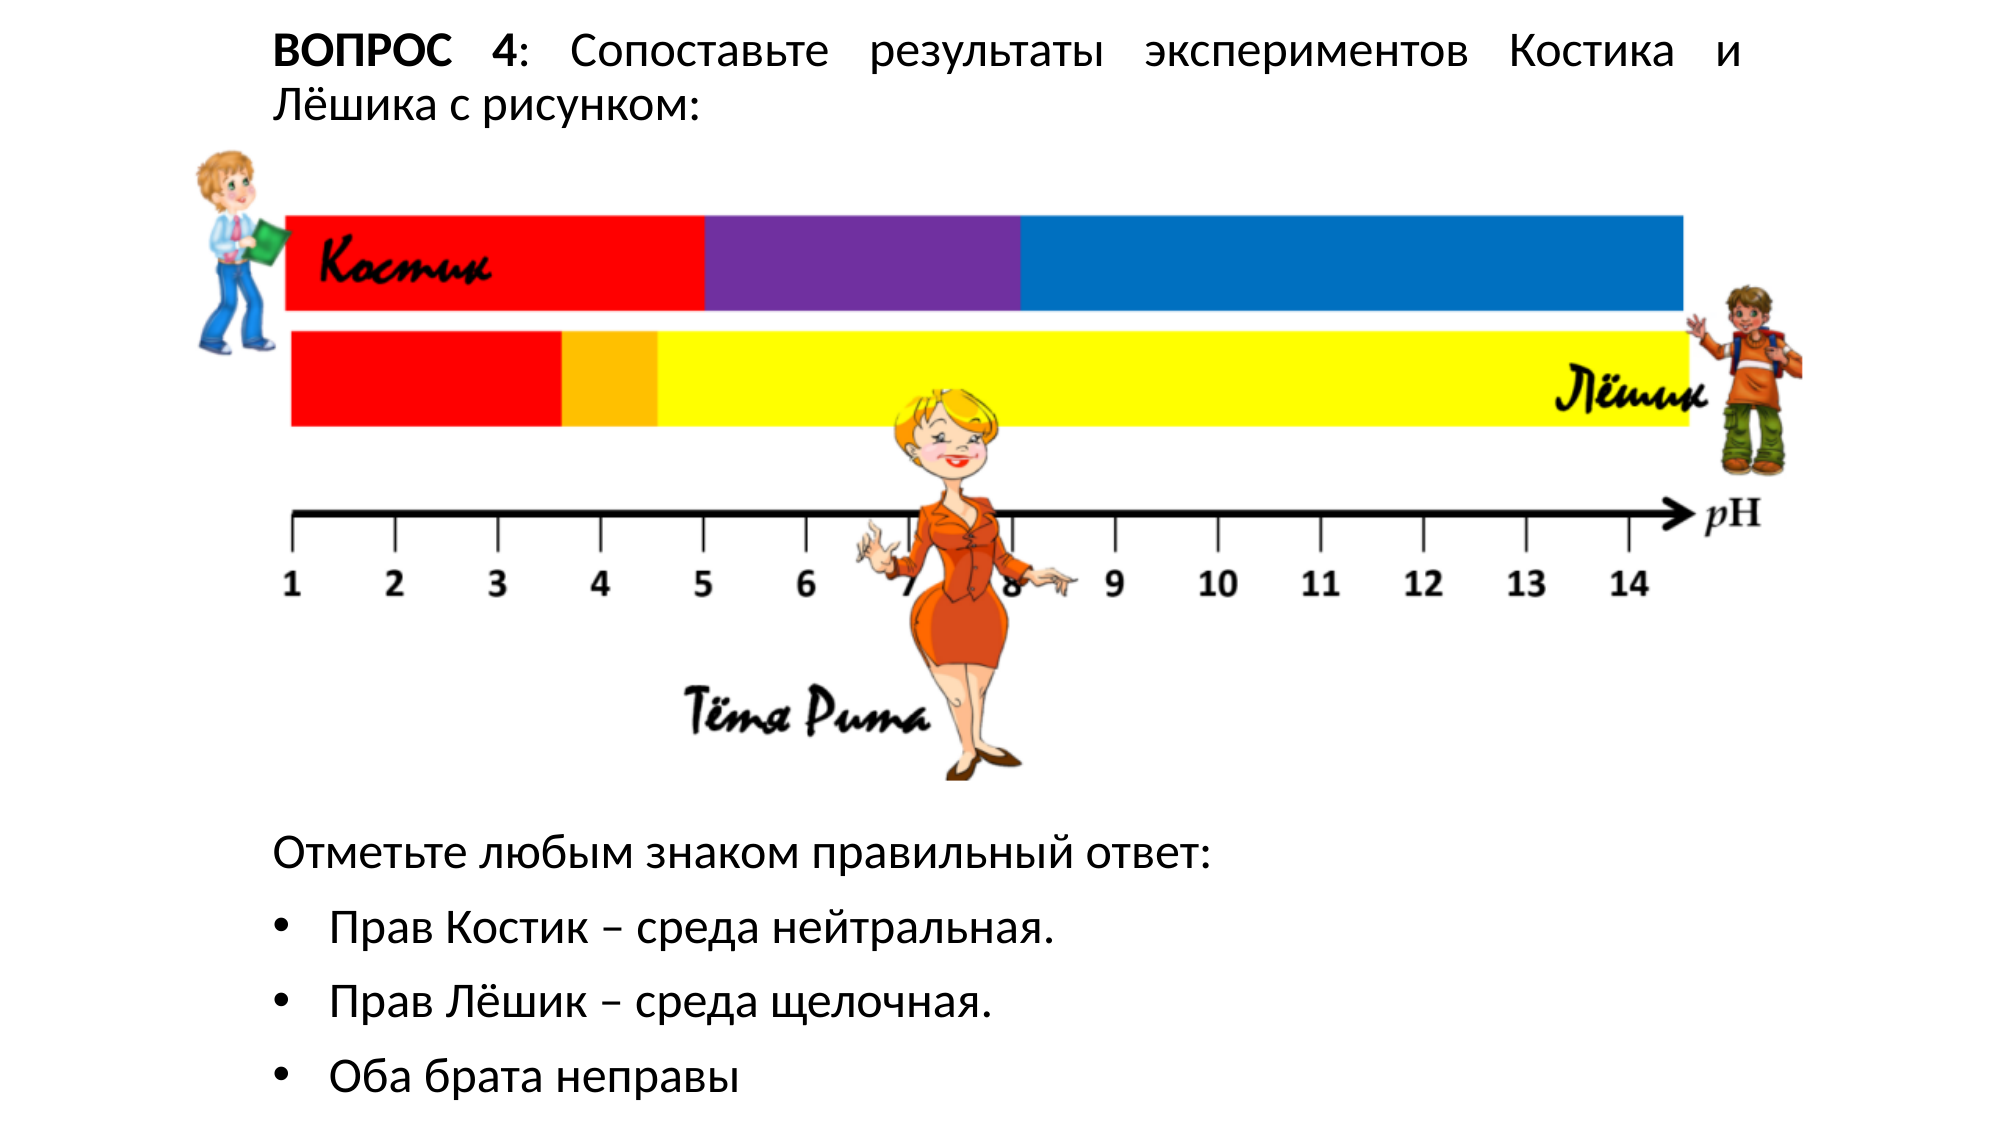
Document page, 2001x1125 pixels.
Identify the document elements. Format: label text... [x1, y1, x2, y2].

subtitle ВОПРОС 4: Сопоставьте результаты экспериментов Костика и Лёшика с рисунком: Отметьте любым знаком правильный ответ: Прав Костик – среда нейтральная. Прав Лёшик – среда щелочная. Оба брата неправы [257, 15, 1758, 134]
subtitle ВОПРОС 4: Сопоставьте результаты экспериментов Костика и Лёшика с рисунком: Отметьте любым знаком правильный ответ: Прав Костик – среда нейтральная. Прав Лёшик – среда щелочная. Оба брата неправы [257, 806, 1758, 1125]
picture [176, 134, 1840, 806]
